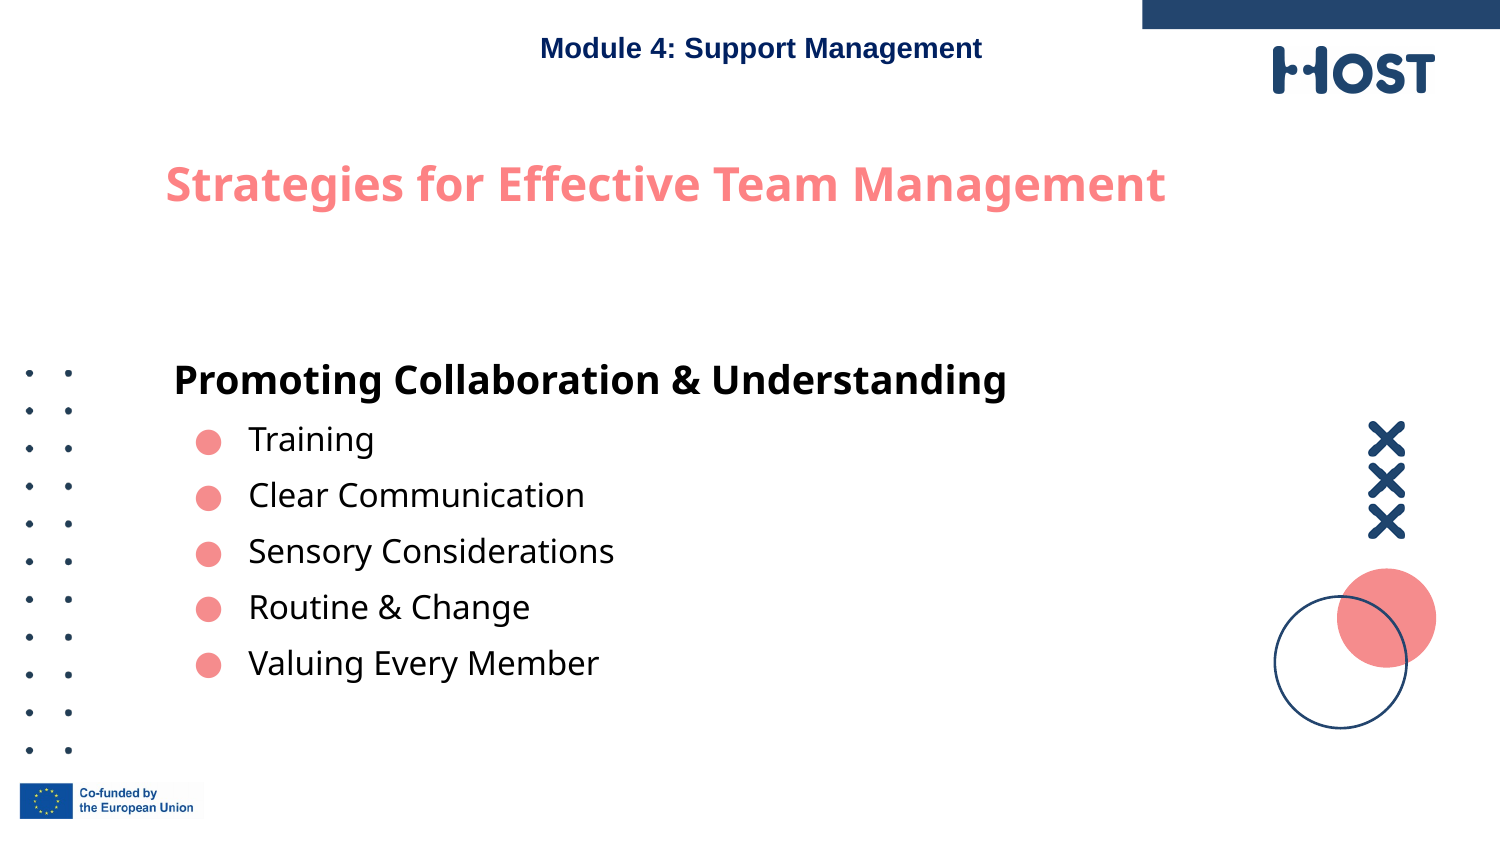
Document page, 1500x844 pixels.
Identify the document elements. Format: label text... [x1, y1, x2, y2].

picture [0, 370, 204, 820]
title Strategies for Effective Team Management [150, 139, 1196, 253]
text_box Module 4: Support Management [525, 10, 1054, 68]
picture [1273, 46, 1435, 94]
picture [1368, 421, 1405, 539]
list Promoting Collaboration & Understanding Training Clear Communication Sensory Considerations Routine & Change Valuing Every Member [158, 321, 1207, 765]
